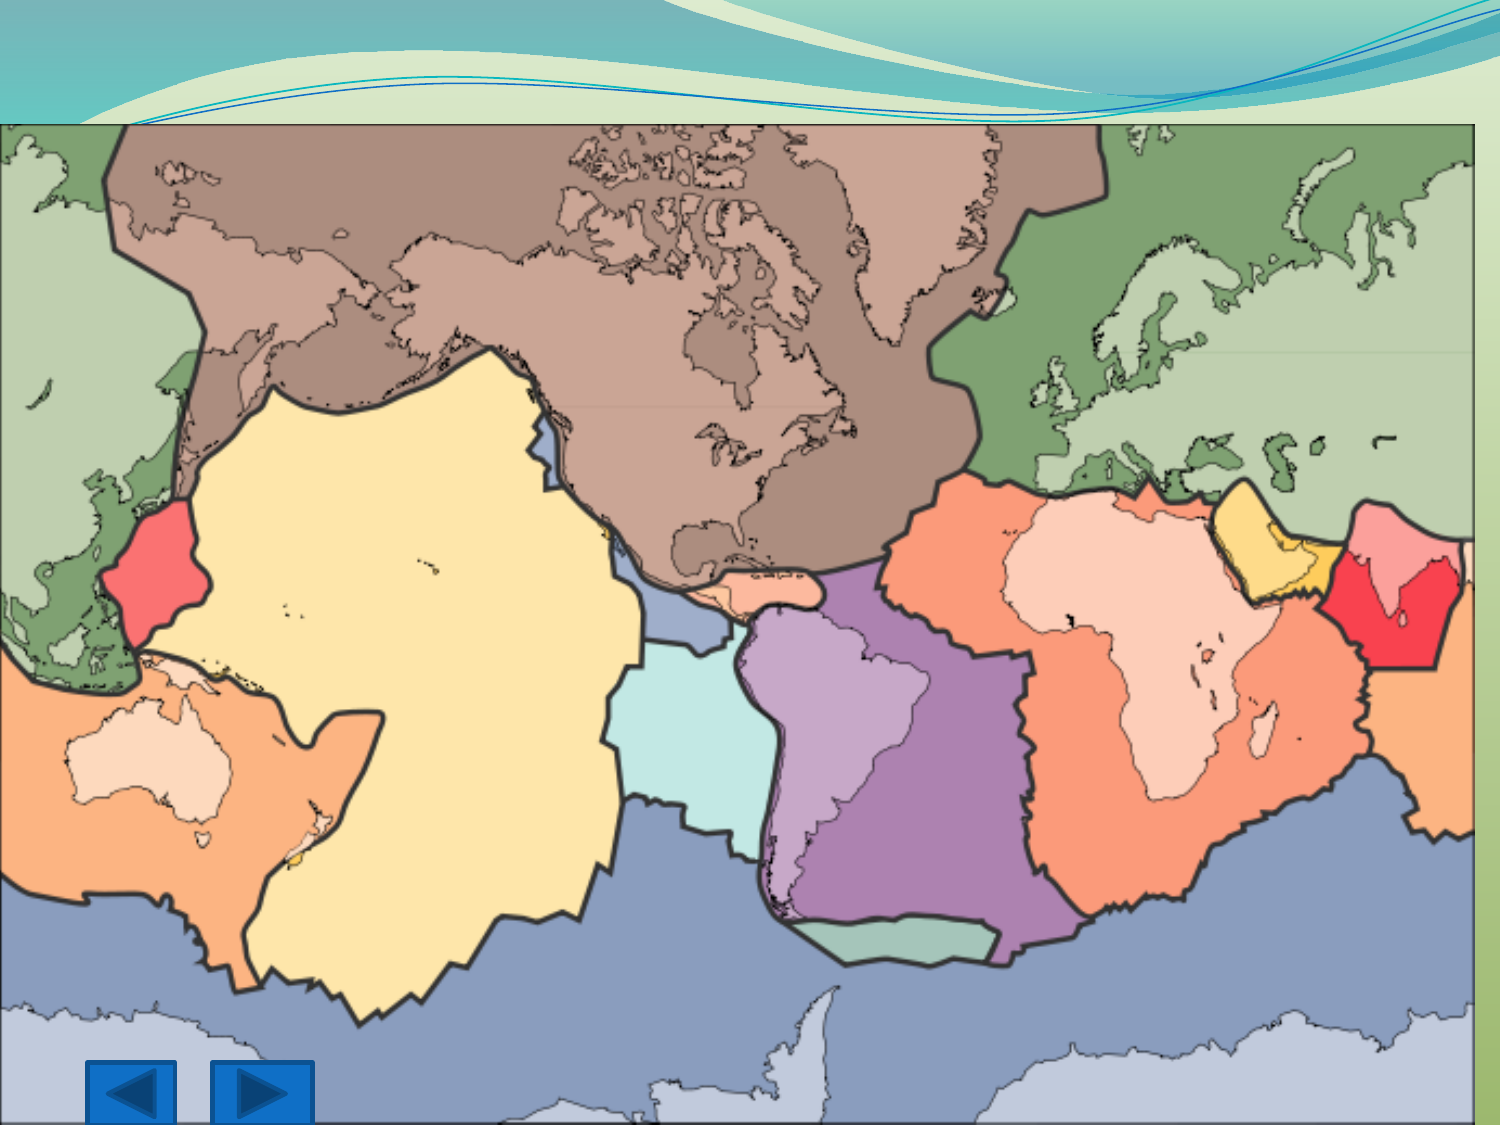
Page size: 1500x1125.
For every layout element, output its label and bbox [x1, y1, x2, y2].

list [0, 124, 1476, 1125]
